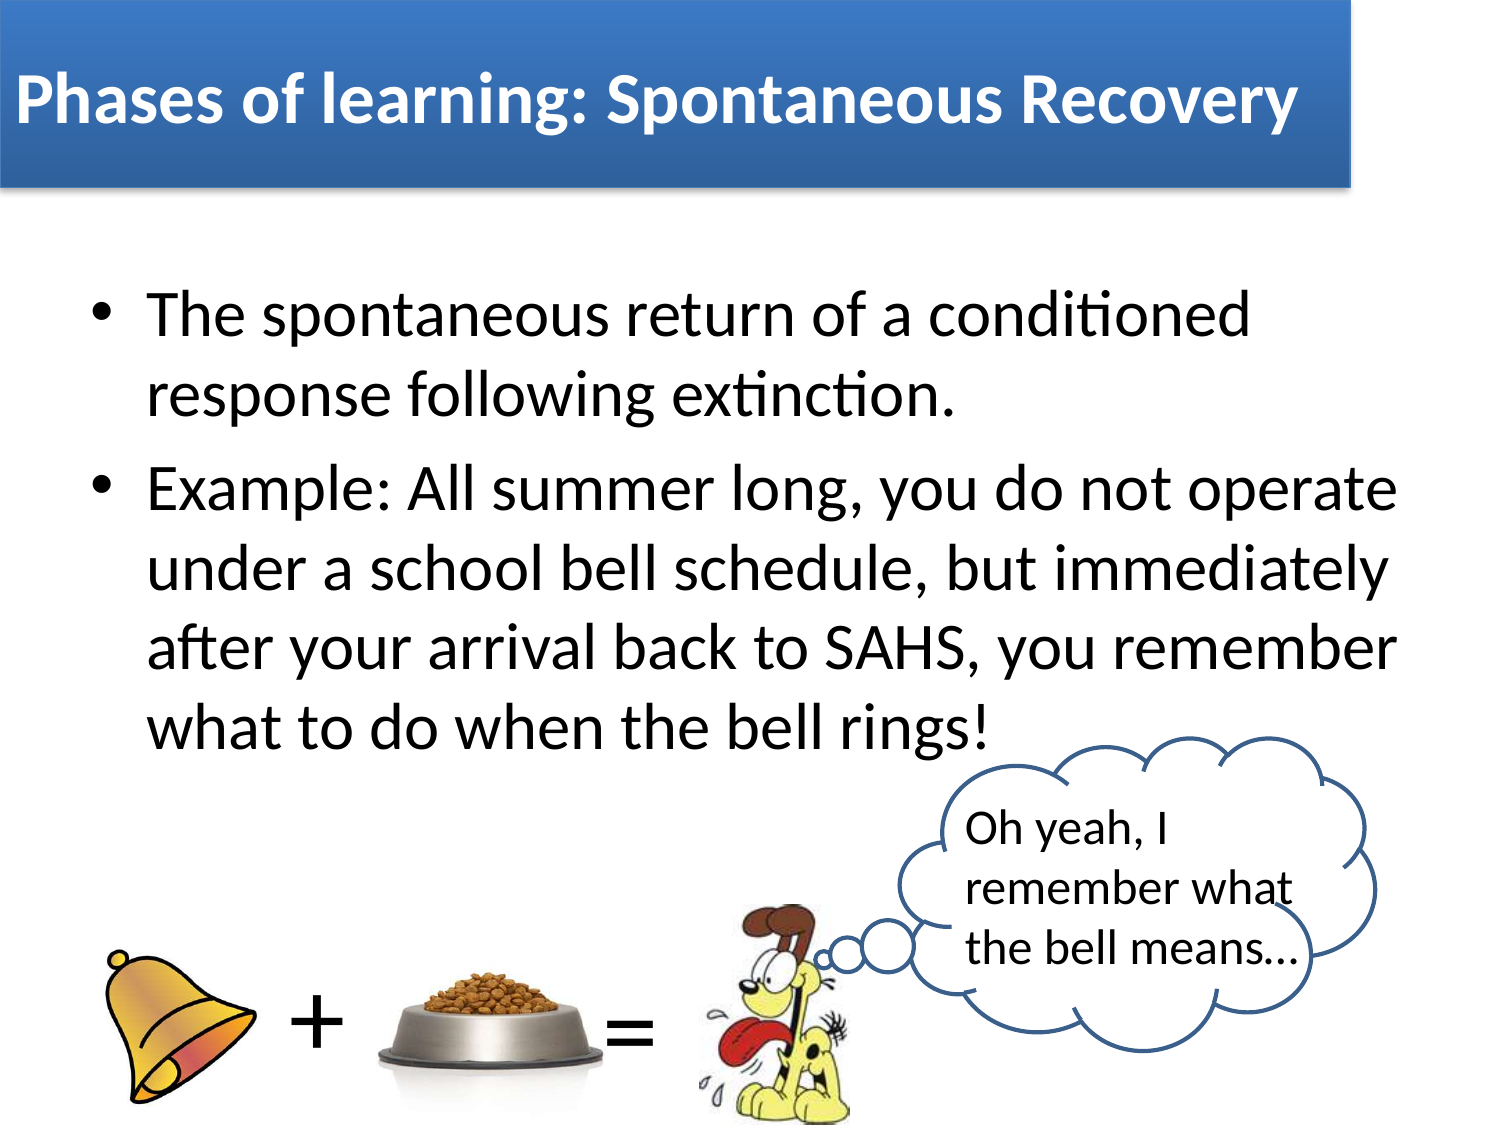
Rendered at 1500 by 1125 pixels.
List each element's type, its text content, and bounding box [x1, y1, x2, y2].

text_box Oh yeah, I remember what the bell means… [950, 787, 1363, 983]
picture [74, 930, 269, 1125]
text_box [959, 736, 1346, 787]
text_box [854, 798, 1306, 1054]
title Phases of learning: Spontaneous Recovery [0, 0, 1351, 188]
list The spontaneous return of a conditioned response following extinction. Example: All summer long, you do not operate under a school bell schedule, but immediately after your arrival back to SAHS, you remember what to do when the bell rings! [75, 262, 1425, 1005]
text_box + [275, 937, 388, 1088]
text_box [1363, 849, 1378, 930]
text_box [1363, 809, 1367, 847]
text_box = [587, 949, 694, 1100]
picture [699, 904, 851, 1125]
picture [362, 962, 613, 1125]
